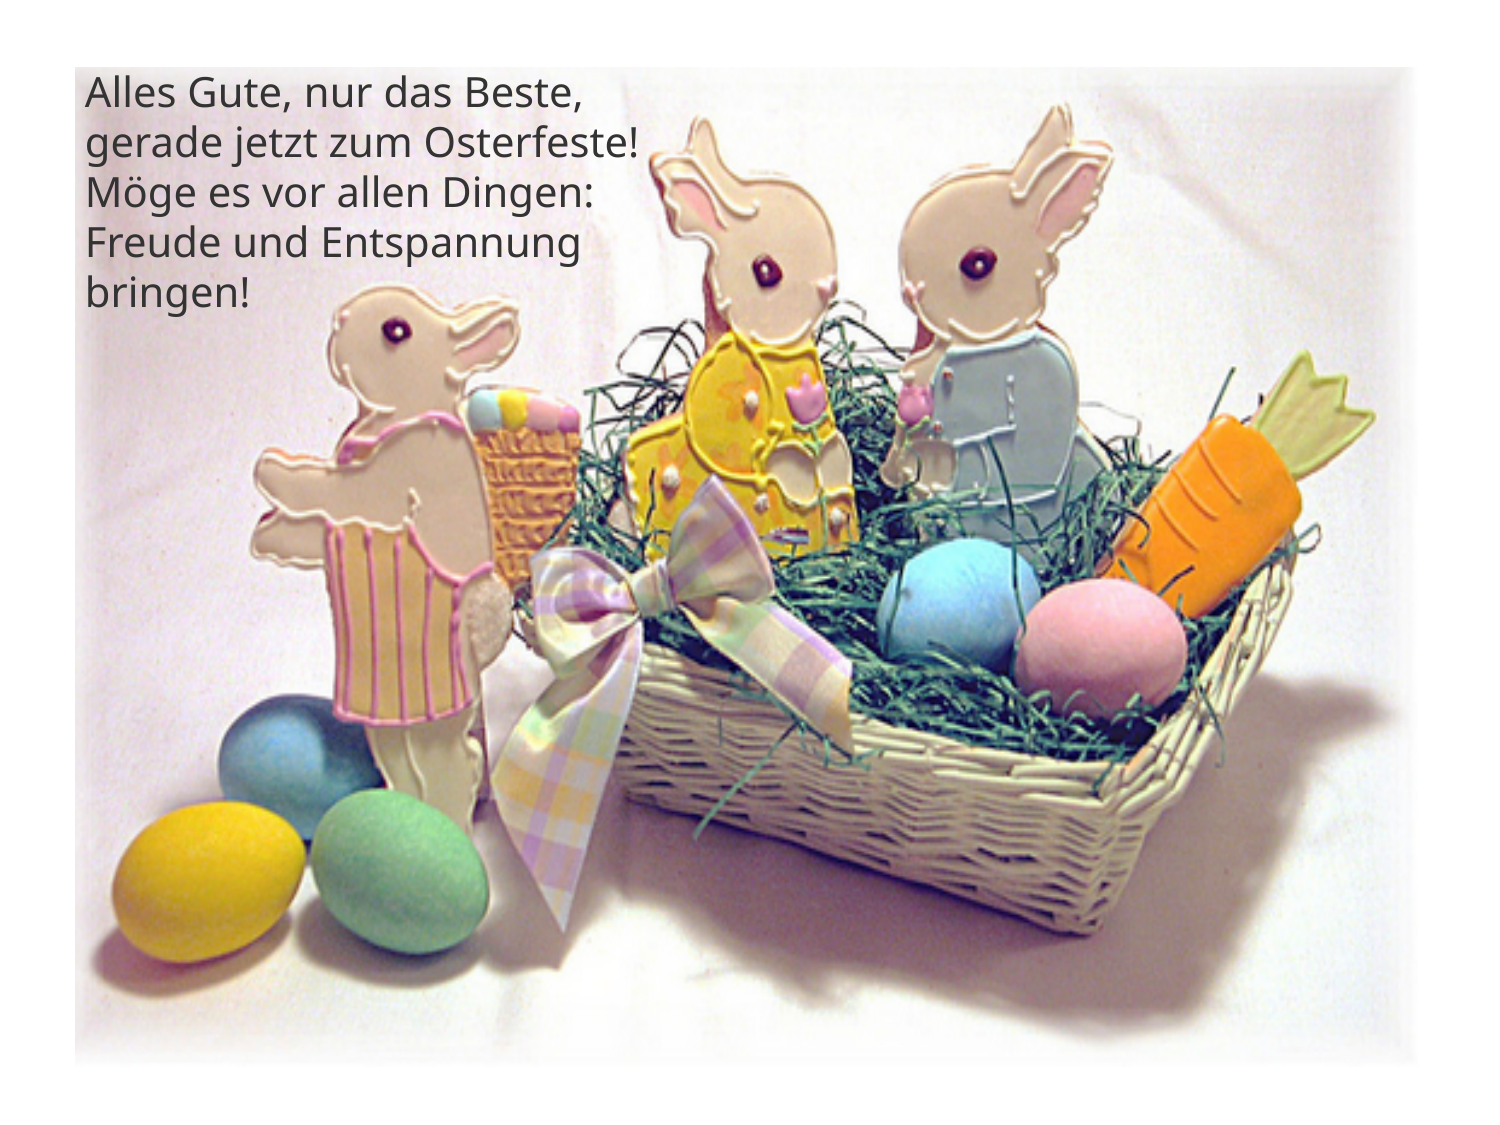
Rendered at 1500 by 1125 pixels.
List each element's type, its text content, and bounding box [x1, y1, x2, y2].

picture [75, 67, 1419, 1067]
text_box Alles Gute, nur das Beste, gerade jetzt zum Osterfeste! Möge es vor allen Dingen: Freude und Entspannung bringen! [70, 58, 750, 424]
